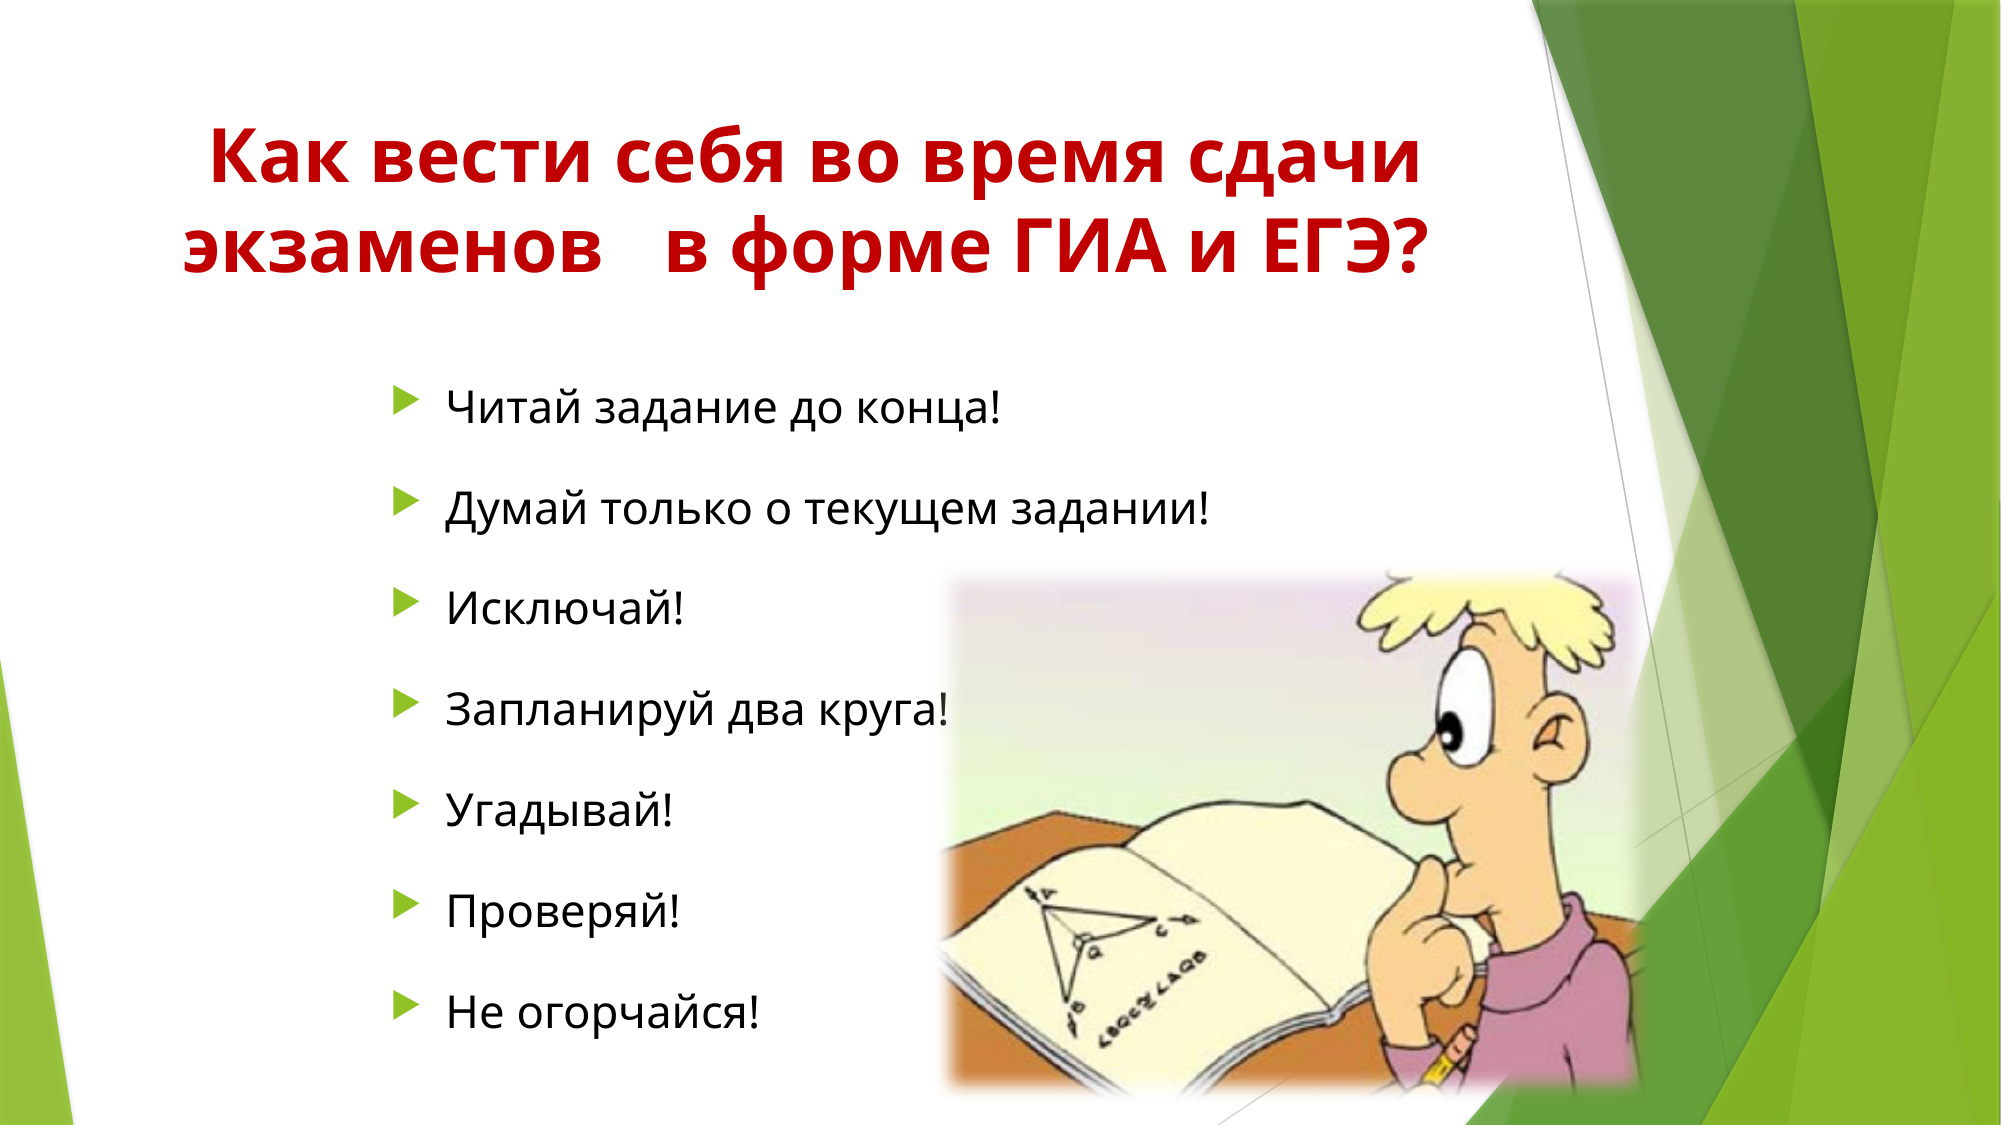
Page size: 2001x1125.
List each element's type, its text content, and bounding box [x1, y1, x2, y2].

title Как вести себя во время сдачи экзаменов в форме ГИА и ЕГЭ? [111, 99, 1522, 317]
list Читай задание до конца! Думай только о текущем задании! Исключай! Запланируй два круга! Угадывай! Проверяй! Не огорчайся! [375, 283, 1230, 1109]
picture [933, 561, 1654, 1103]
